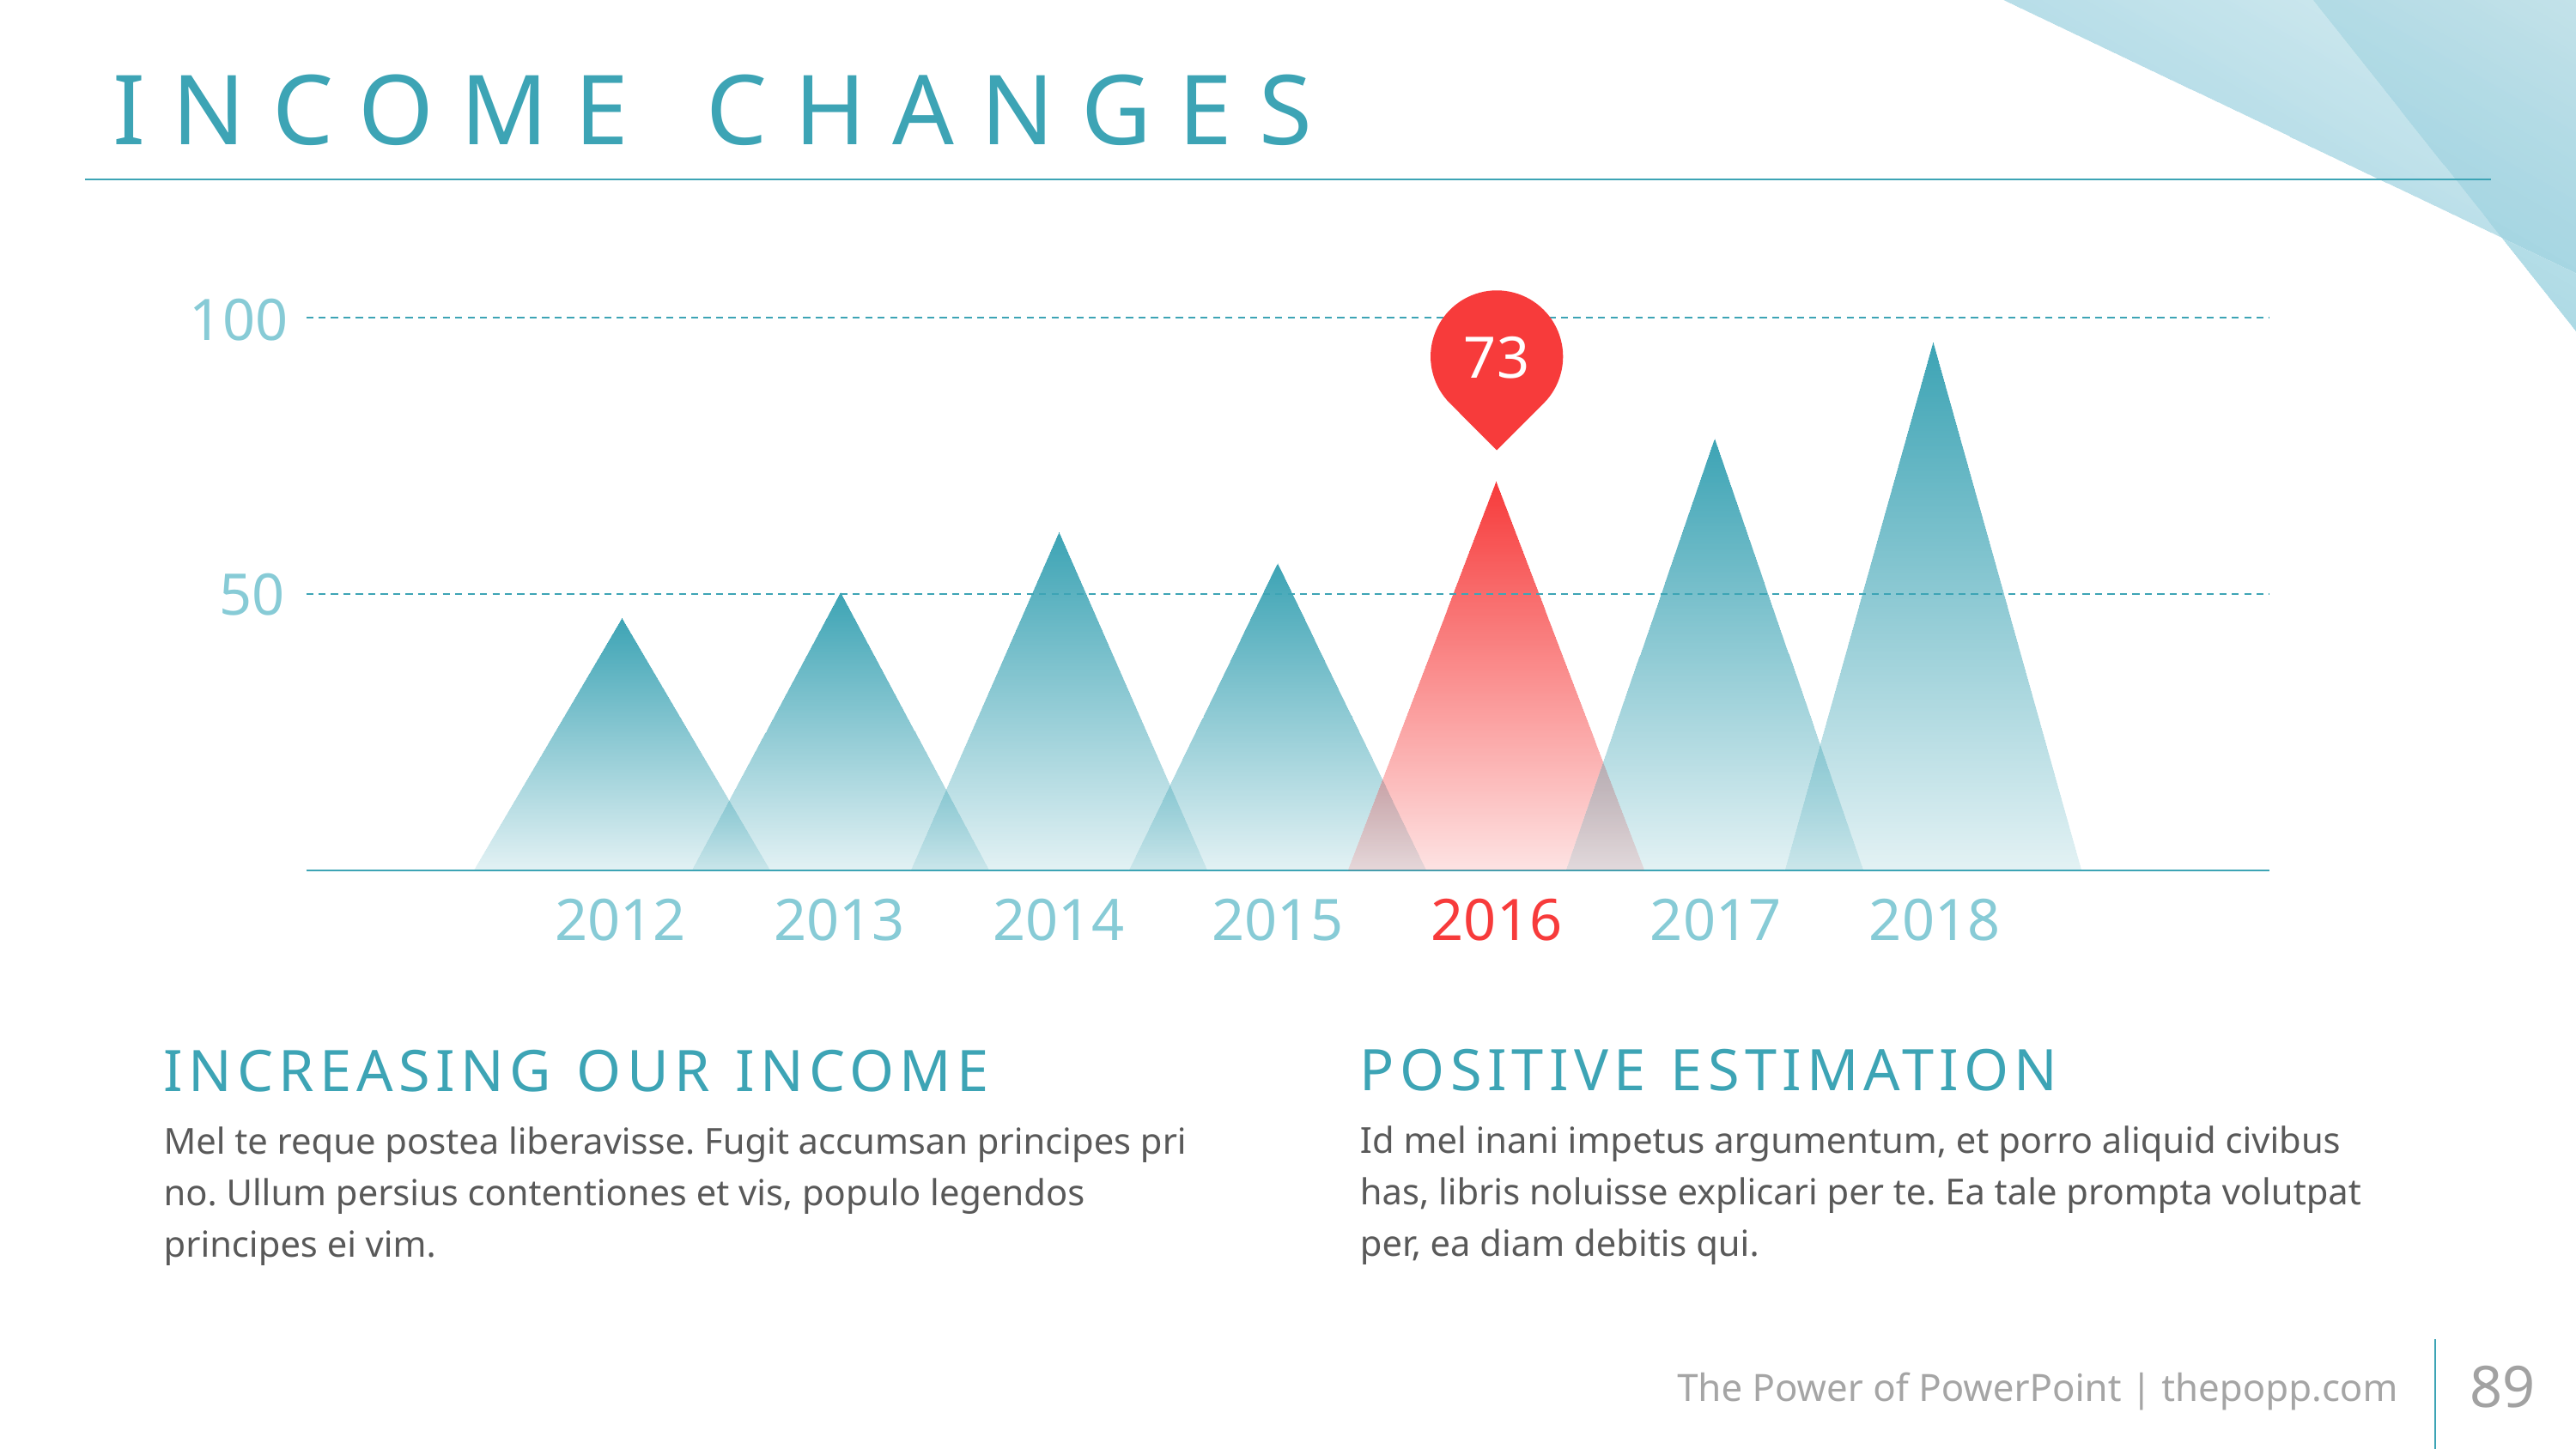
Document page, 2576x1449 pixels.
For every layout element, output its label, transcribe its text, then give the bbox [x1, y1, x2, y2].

title INCOME CHANGES [89, 27, 2448, 186]
list Id mel inani impetus argumentum, et porro aliquid civibus has, libris noluisse explicari per te. Ea tale prompta volutpat per, ea diam debitis qui. [1337, 1118, 2431, 1288]
text_box [1451, 480, 1540, 593]
list POSITIVE ESTIMATION [1337, 1008, 2431, 1118]
text_box [471, 616, 729, 869]
text_box 50 [207, 551, 299, 634]
text_box 2018 [1827, 880, 2043, 959]
text_box [1860, 341, 2006, 593]
text_box [1428, 328, 1565, 452]
text_box 2013 [732, 880, 947, 959]
slide_number 89 [2446, 1350, 2575, 1428]
text_box [690, 604, 945, 869]
text_box 2014 [951, 880, 1166, 959]
text_box [1030, 530, 1088, 593]
text_box 2016 [1389, 880, 1605, 959]
text_box 73 [1451, 313, 1543, 317]
text_box [1783, 604, 2083, 869]
text_box 2012 [513, 880, 728, 959]
footer The Power of PowerPoint | thepopp.com [1326, 1350, 2421, 1428]
text_box [1346, 604, 1603, 869]
text_box 100 [176, 276, 301, 359]
text_box [1261, 561, 1294, 593]
text_box 2017 [1608, 880, 1824, 959]
list INCREASING OUR INCOME [140, 1009, 1235, 1119]
text_box [1659, 437, 1770, 593]
text_box 2015 [1170, 880, 1385, 959]
text_box [1442, 288, 1552, 317]
list Mel te reque postea liberavisse. Fugit accumsan principes pri no. Ullum persius contentiones et vis, populo legendos principes ei vim. [140, 1119, 1235, 1288]
text_box [1127, 604, 1382, 869]
text_box 73 [1451, 328, 1543, 396]
text_box [908, 604, 1170, 869]
text_box [1564, 604, 1820, 869]
